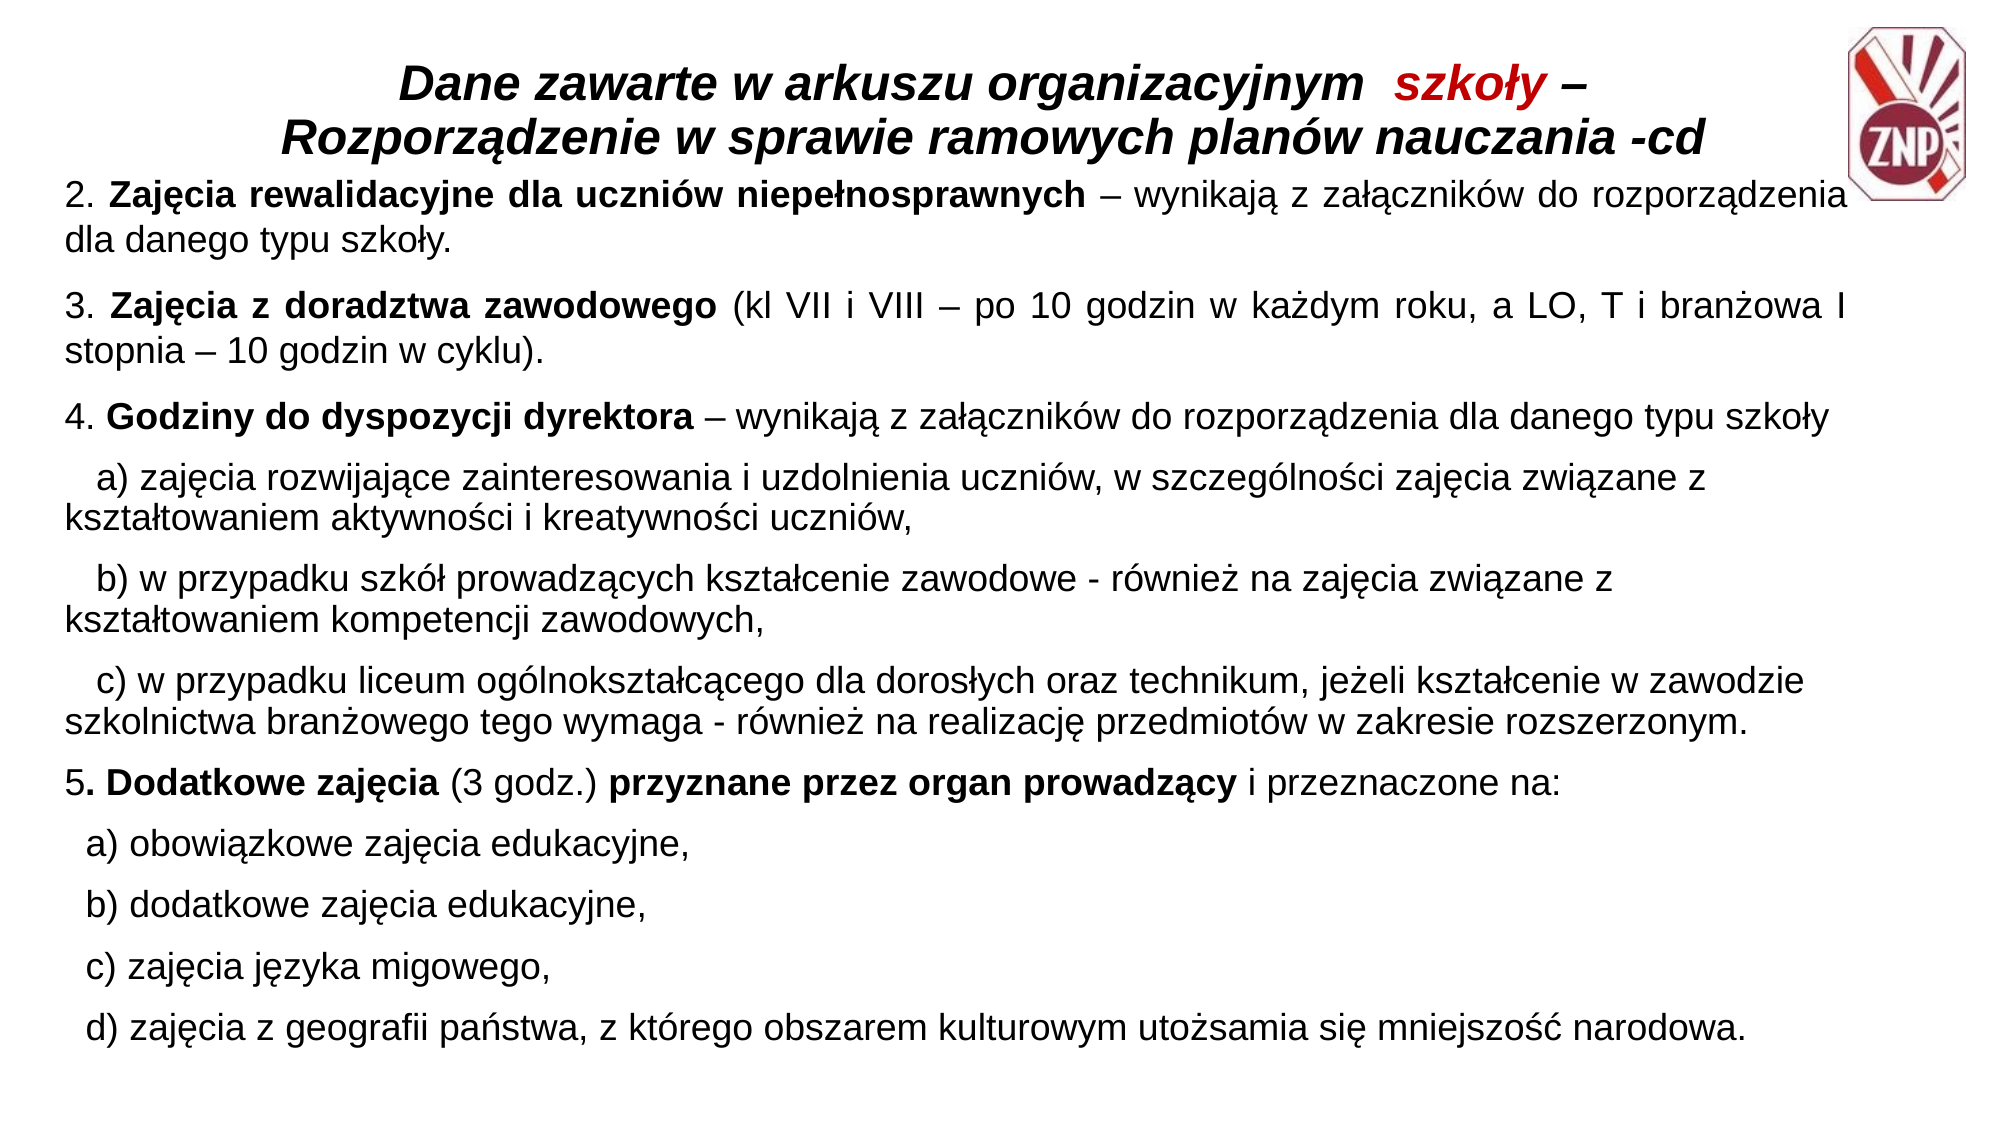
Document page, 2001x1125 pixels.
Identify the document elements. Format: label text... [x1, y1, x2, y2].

list 2. Zajęcia rewalidacyjne dla uczniów niepełnosprawnych – wynikają z załączników do rozporządzenia dla danego typu szkoły. 3. Zajęcia z doradztwa zawodowego (kl VII i VIII – po 10 godzin w każdym roku, a LO, T i branżowa I stopnia – 10 godzin w cyklu). 4. Godziny do dyspozycji dyrektora – wynikają z załączników do rozporządzenia dla danego typu szkoły a) zajęcia rozwijające zainteresowania i uzdolnienia uczniów, w szczególności zajęcia związane z kształtowaniem aktywności i kreatywności uczniów, b) w przypadku szkół prowadzących kształcenie zawodowe - również na zajęcia związane z kształtowaniem kompetencji zawodowych, c) w przypadku liceum ogólnokształcącego dla dorosłych oraz technikum, jeżeli kształcenie w zawodzie szkolnictwa branżowego tego wymaga - również na realizację przedmiotów w zakresie rozszerzonym. 5. Dodatkowe zajęcia (3 godz.) przyznane przez organ prowadzący i przeznaczone na: a) obowiązkowe zajęcia edukacyjne, b) dodatkowe zajęcia edukacyjne, c) zajęcia języka migowego, d) zajęcia z geografii państwa, z którego obszarem kulturowym utożsamia się mniejszość narodowa. [49, 162, 1863, 1089]
title Dane zawarte w arkuszu organizacyjnym szkoły – Rozporządzenie w sprawie ramowych planów nauczania -cd [137, 59, 1848, 162]
picture [1848, 27, 1966, 201]
